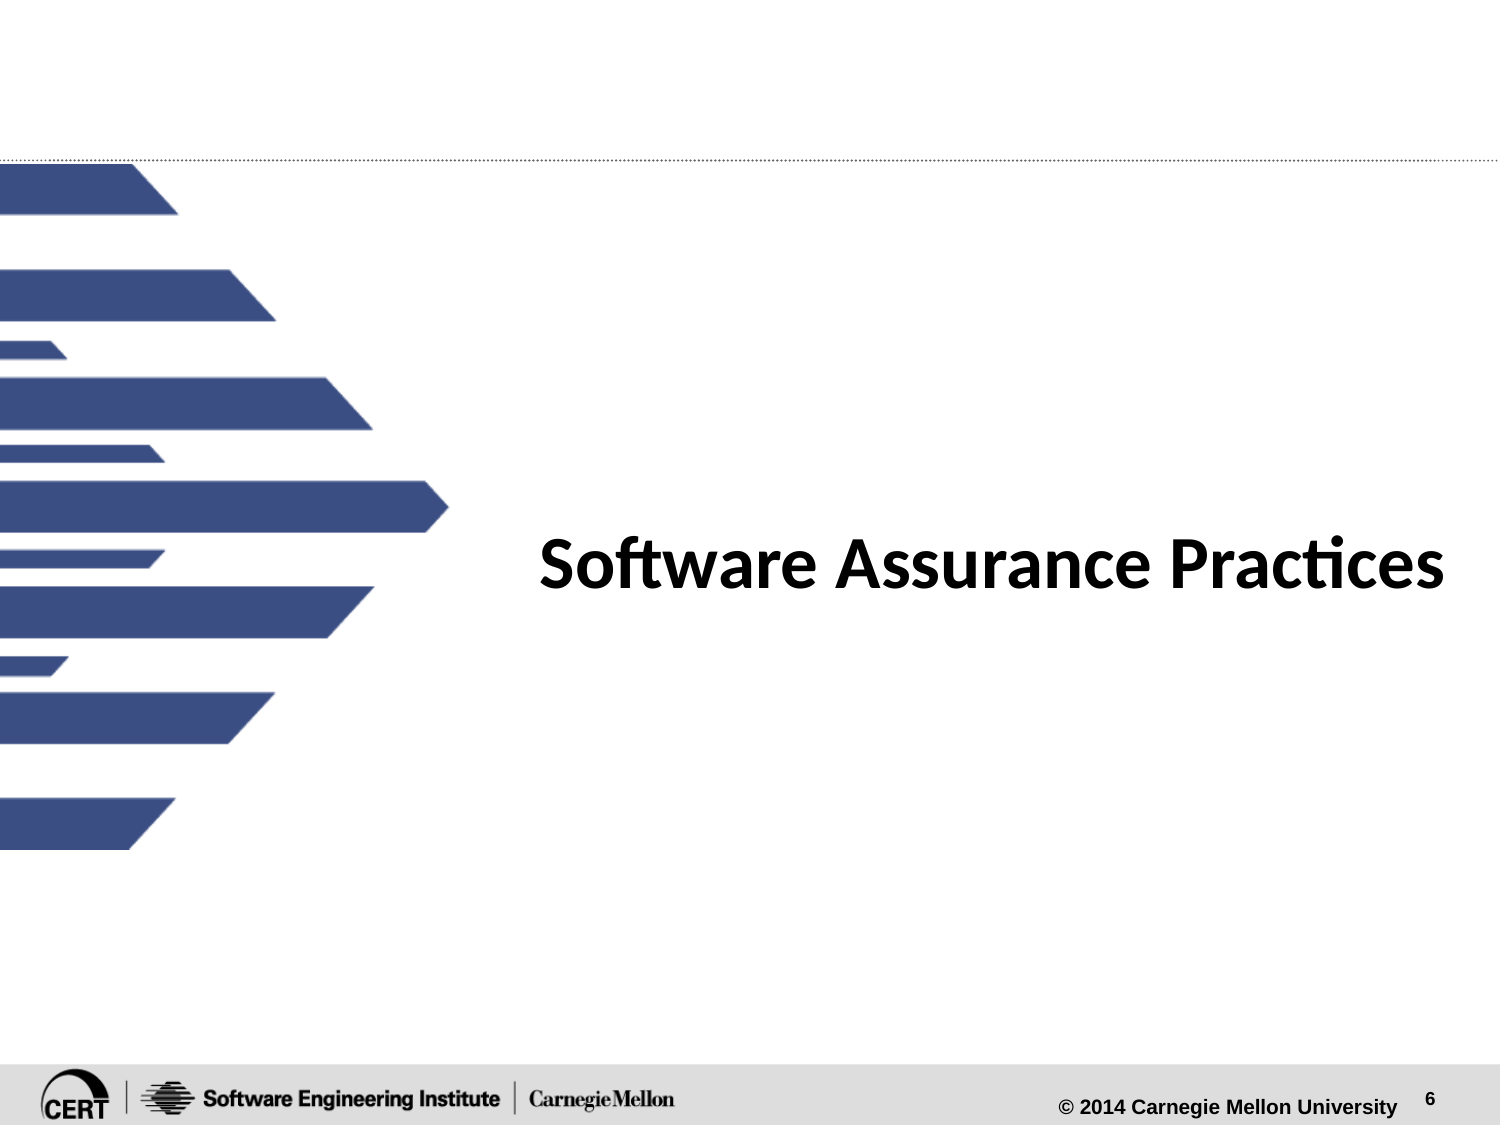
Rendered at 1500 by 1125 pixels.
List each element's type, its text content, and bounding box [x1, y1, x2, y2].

picture [0, 164, 450, 851]
picture [24, 1065, 688, 1125]
text_box Software Assurance Practices [525, 399, 1475, 717]
